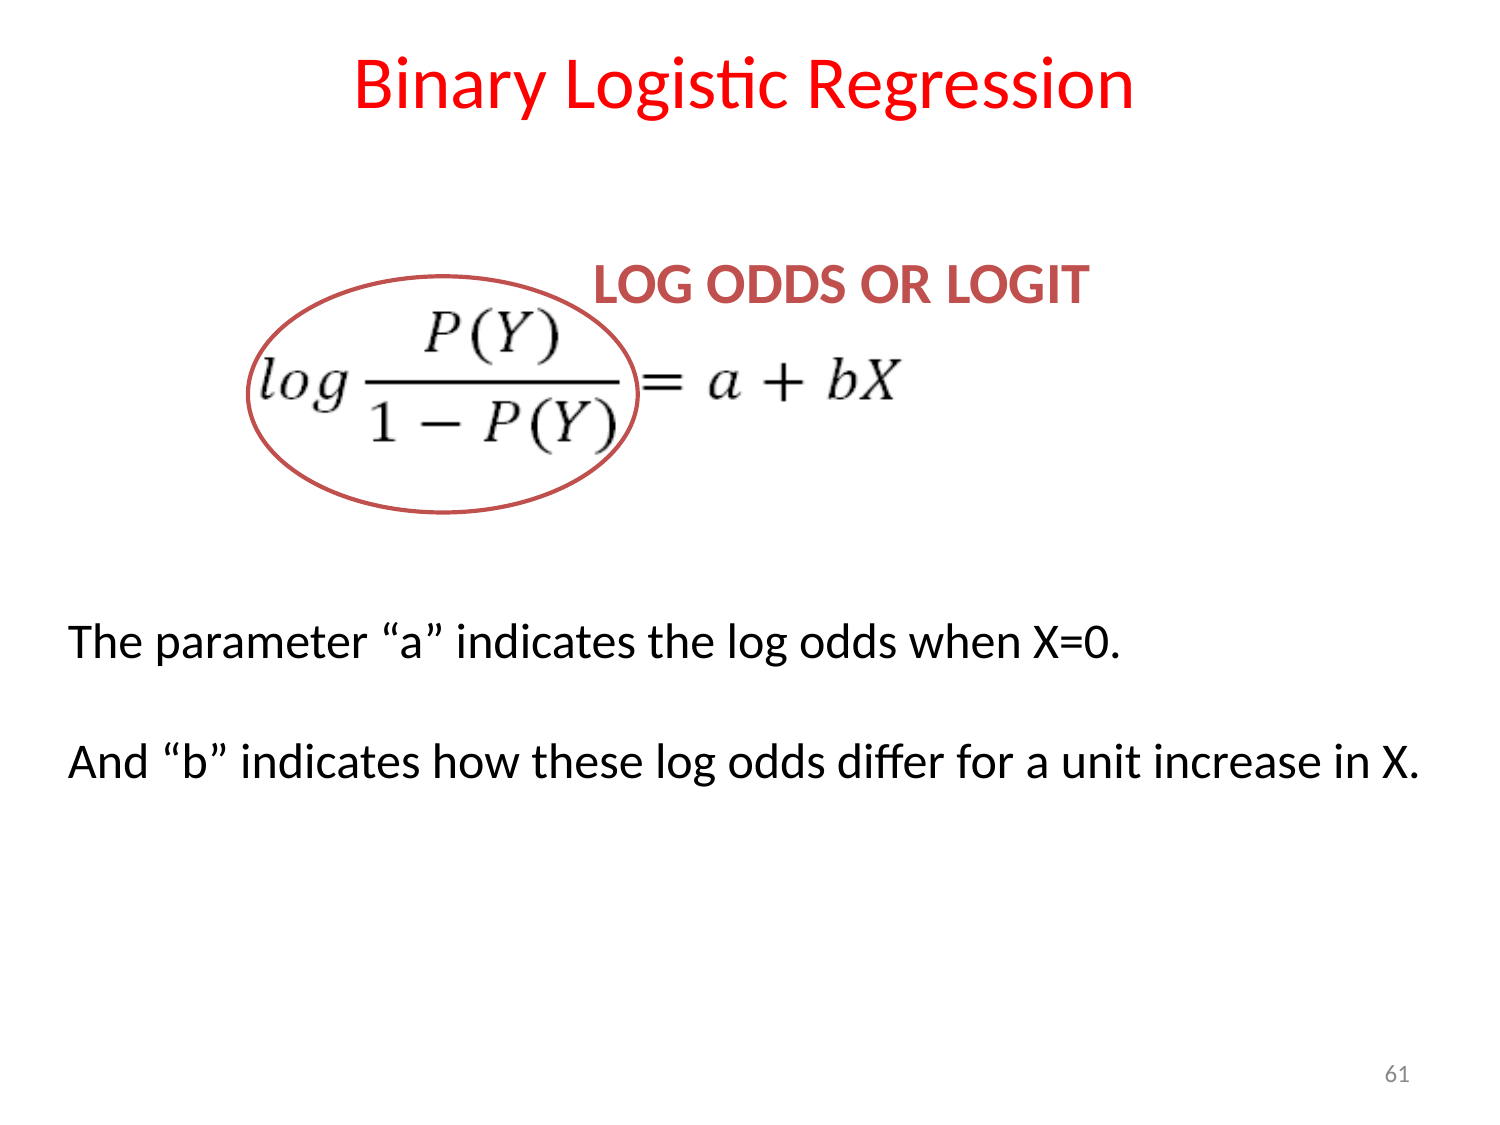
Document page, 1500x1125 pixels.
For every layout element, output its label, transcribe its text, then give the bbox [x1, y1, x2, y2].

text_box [218, 237, 1164, 513]
slide_number 61 [1074, 1042, 1425, 1103]
title Binary Logistic Regression [64, 13, 1425, 144]
text_box The parameter “a” indicates the log odds when X=0. And “b” indicates how these log odds differ for a unit increase in X. [53, 601, 1442, 1037]
